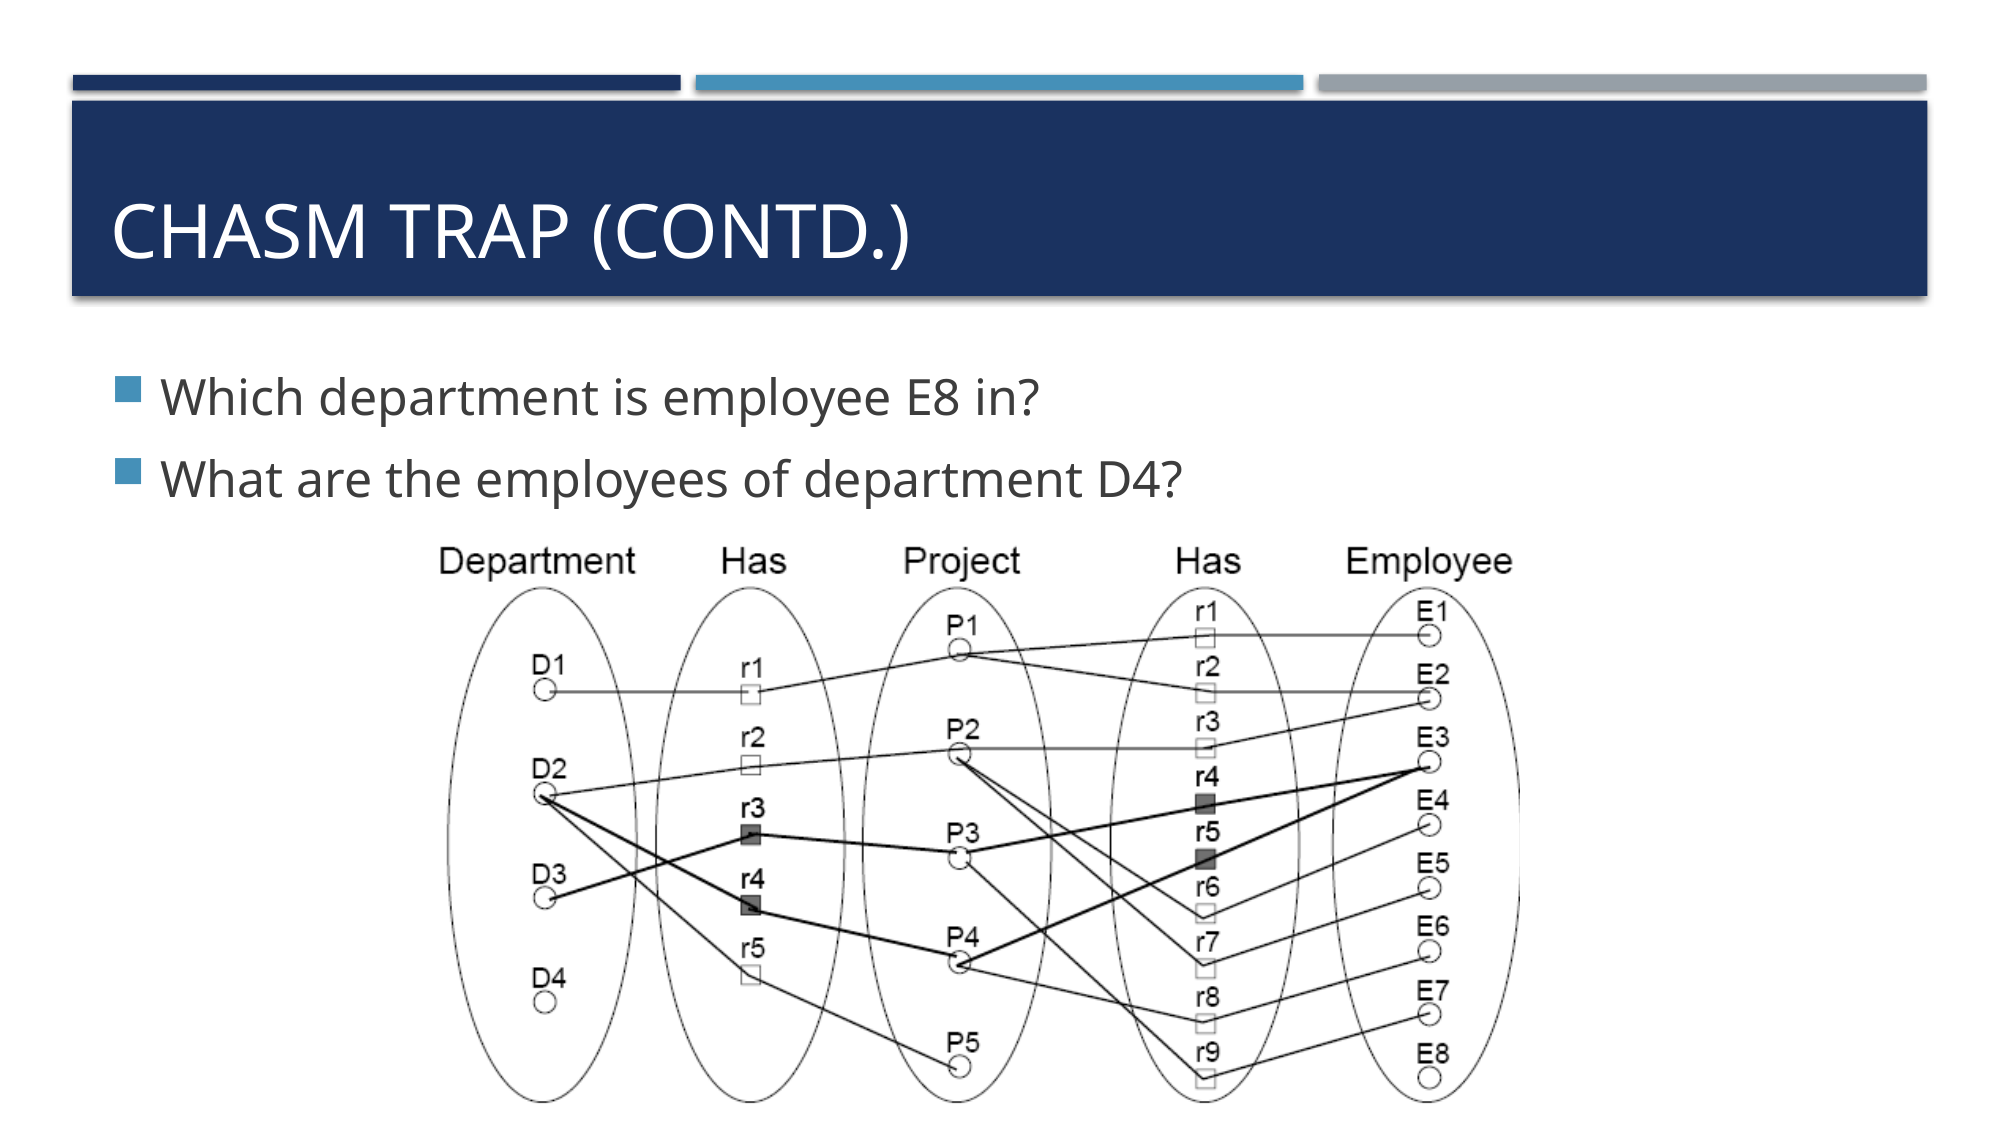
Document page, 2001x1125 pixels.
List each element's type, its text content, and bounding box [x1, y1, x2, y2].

picture [432, 540, 1521, 1110]
list Which department is employee E8 in? What are the employees of department D4? [95, 357, 1905, 575]
title CHASM TRAP (Contd.) [95, 115, 1905, 282]
